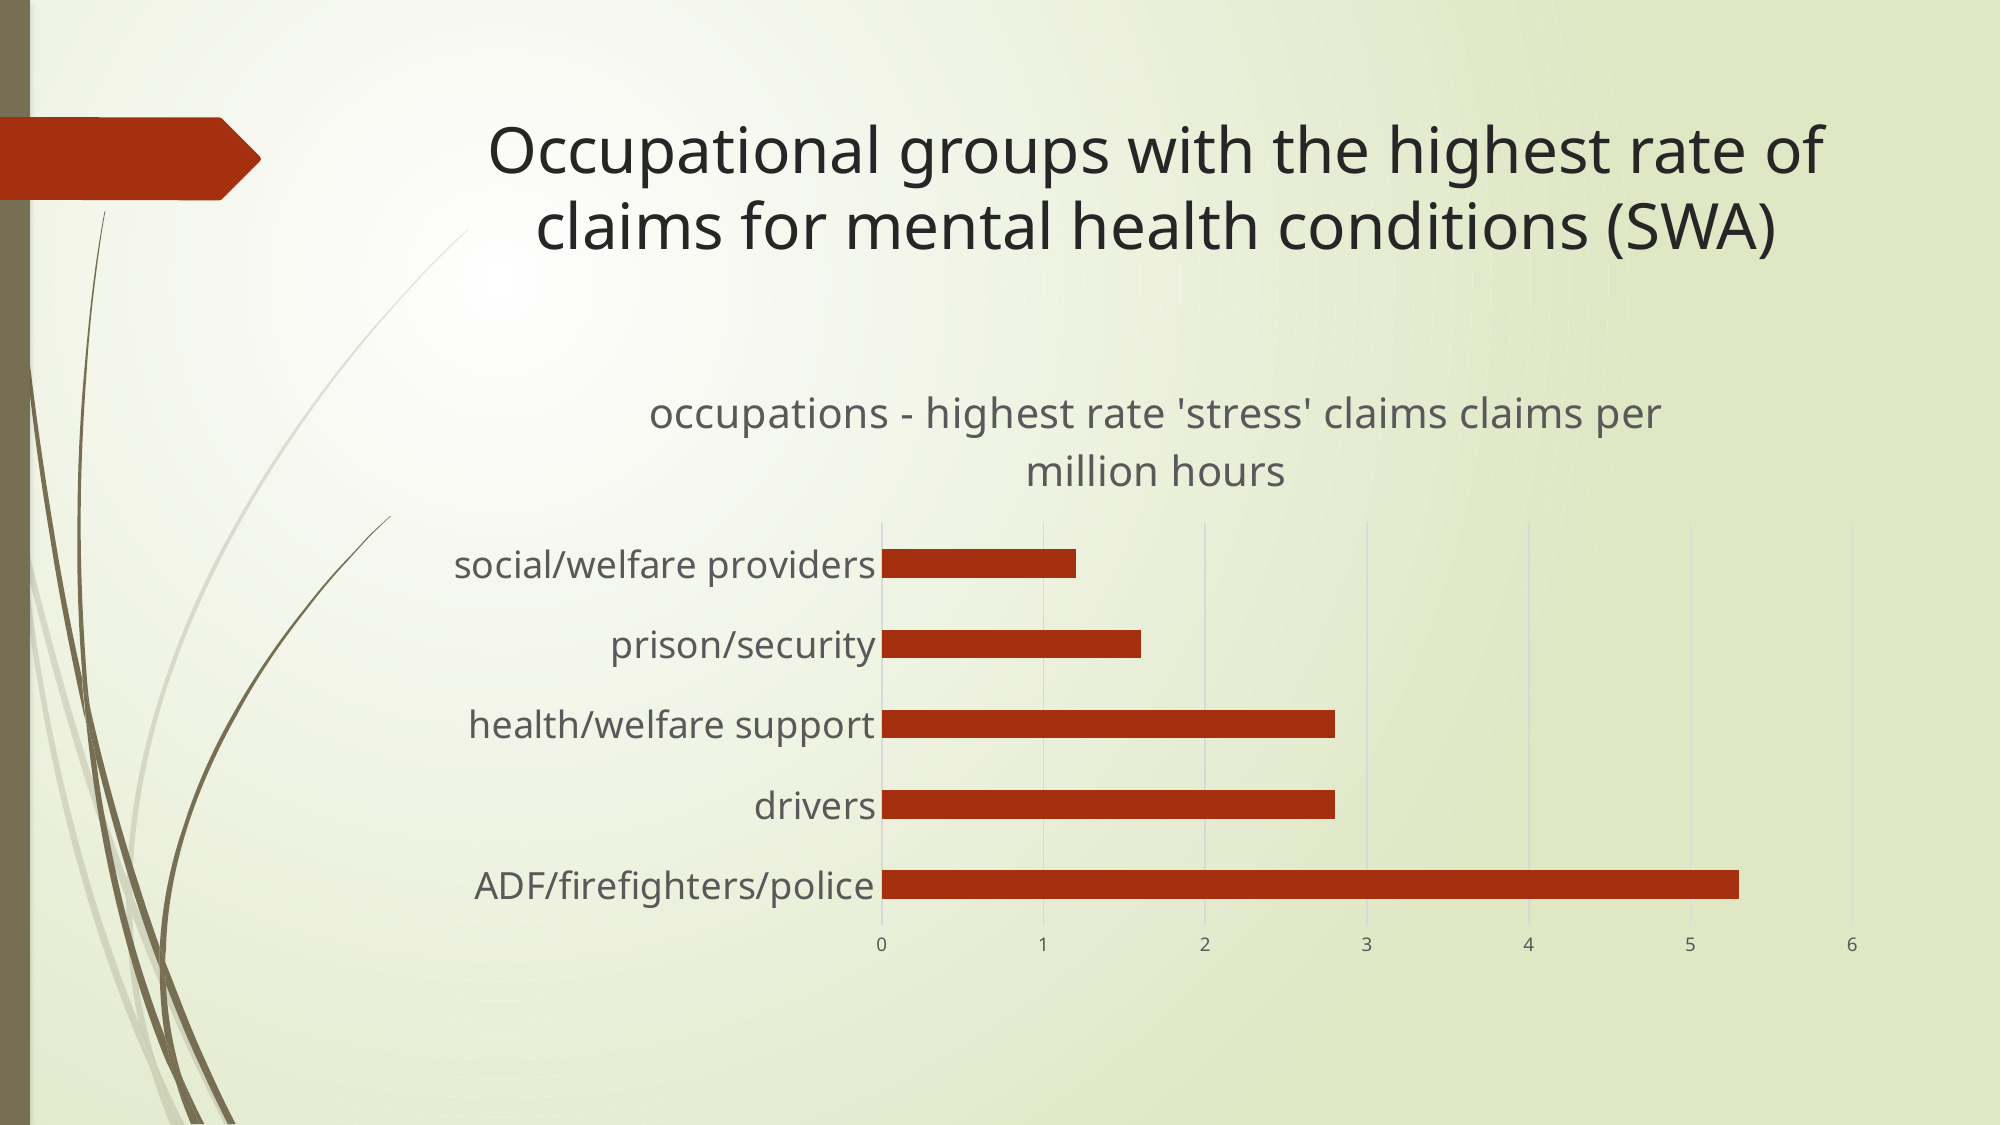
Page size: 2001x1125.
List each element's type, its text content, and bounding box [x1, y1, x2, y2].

title Occupational groups with the highest rate of claims for mental health conditions (SWA) [425, 102, 1888, 313]
chart [424, 349, 1888, 971]
